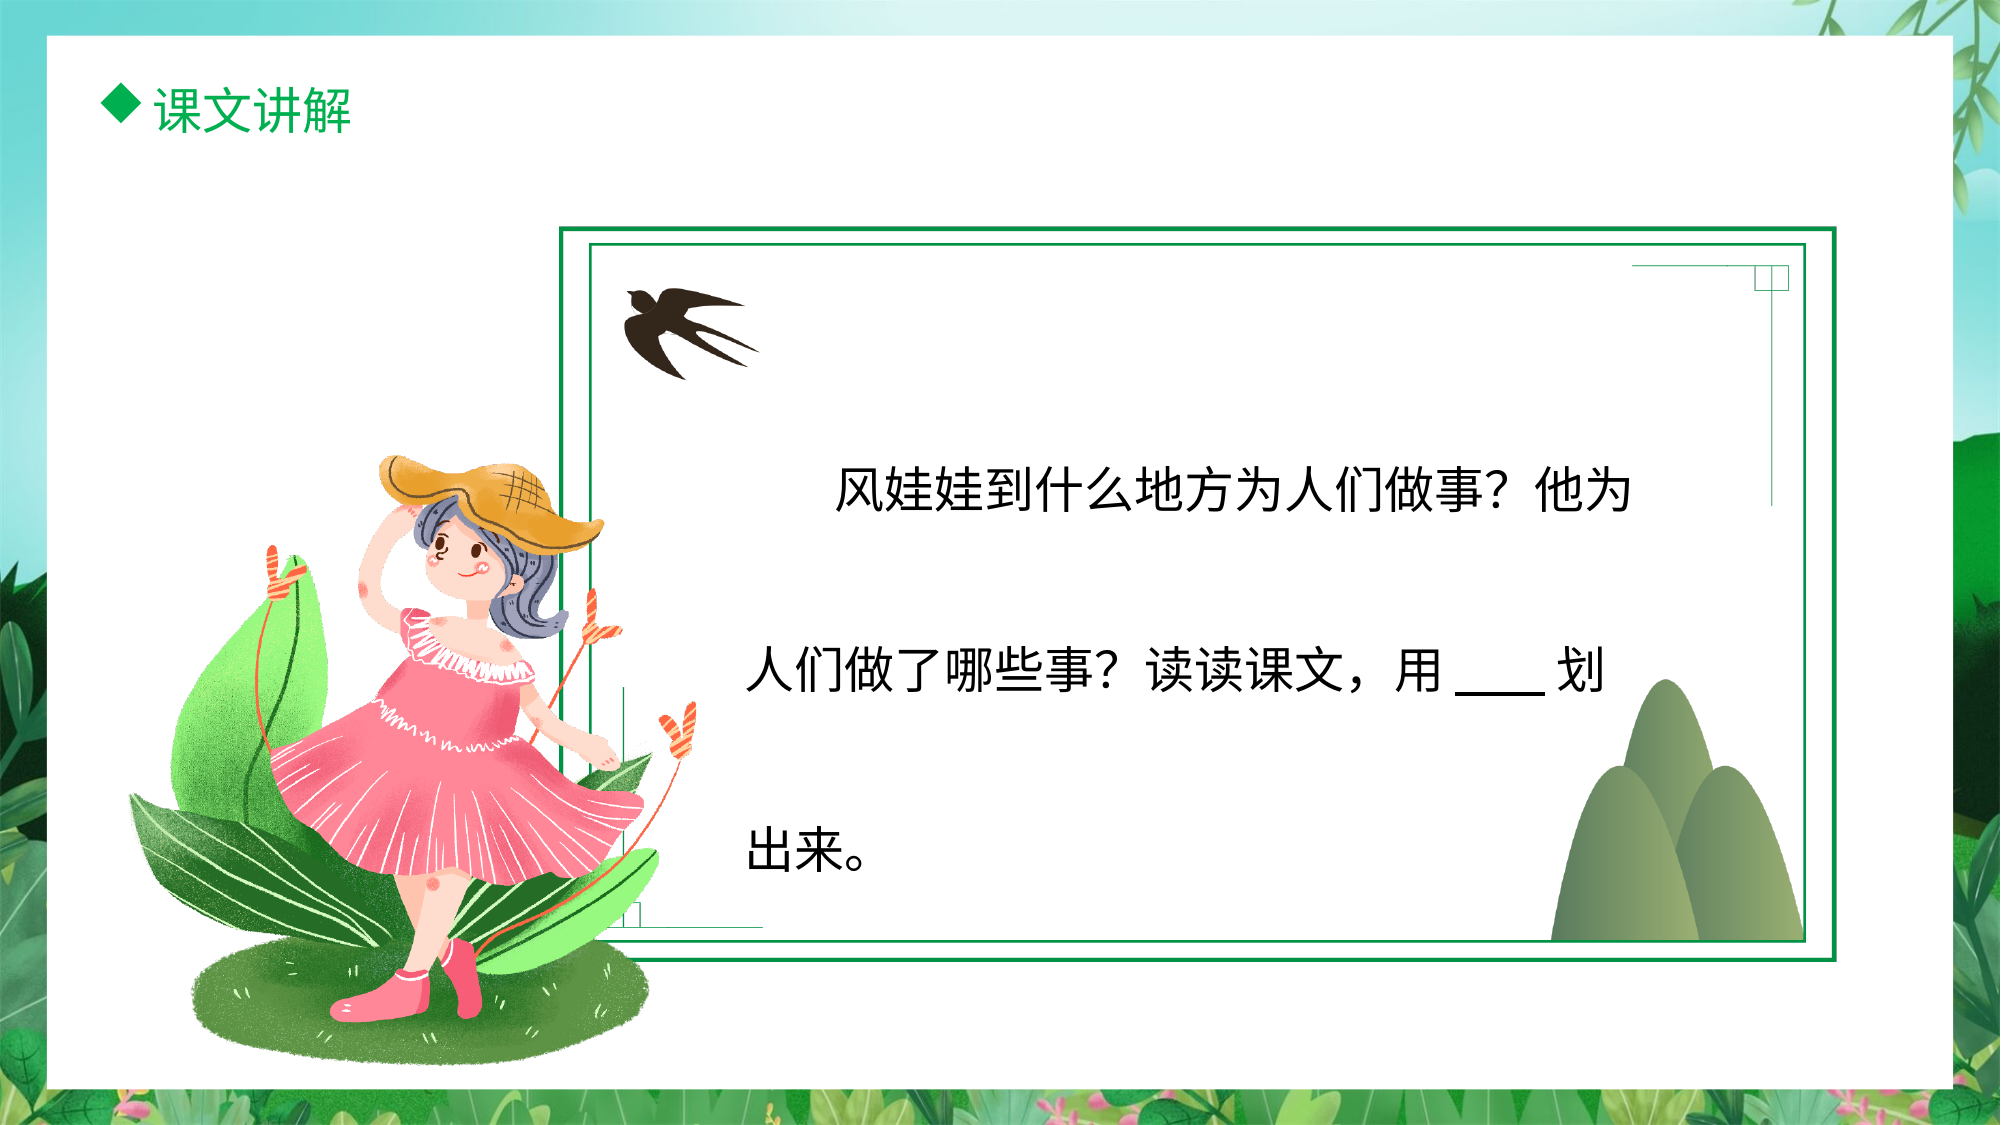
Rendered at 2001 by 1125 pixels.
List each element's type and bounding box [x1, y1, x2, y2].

picture [0, 0, 775, 1125]
text_box [481, 0, 1913, 1125]
picture [1913, 0, 2000, 1125]
